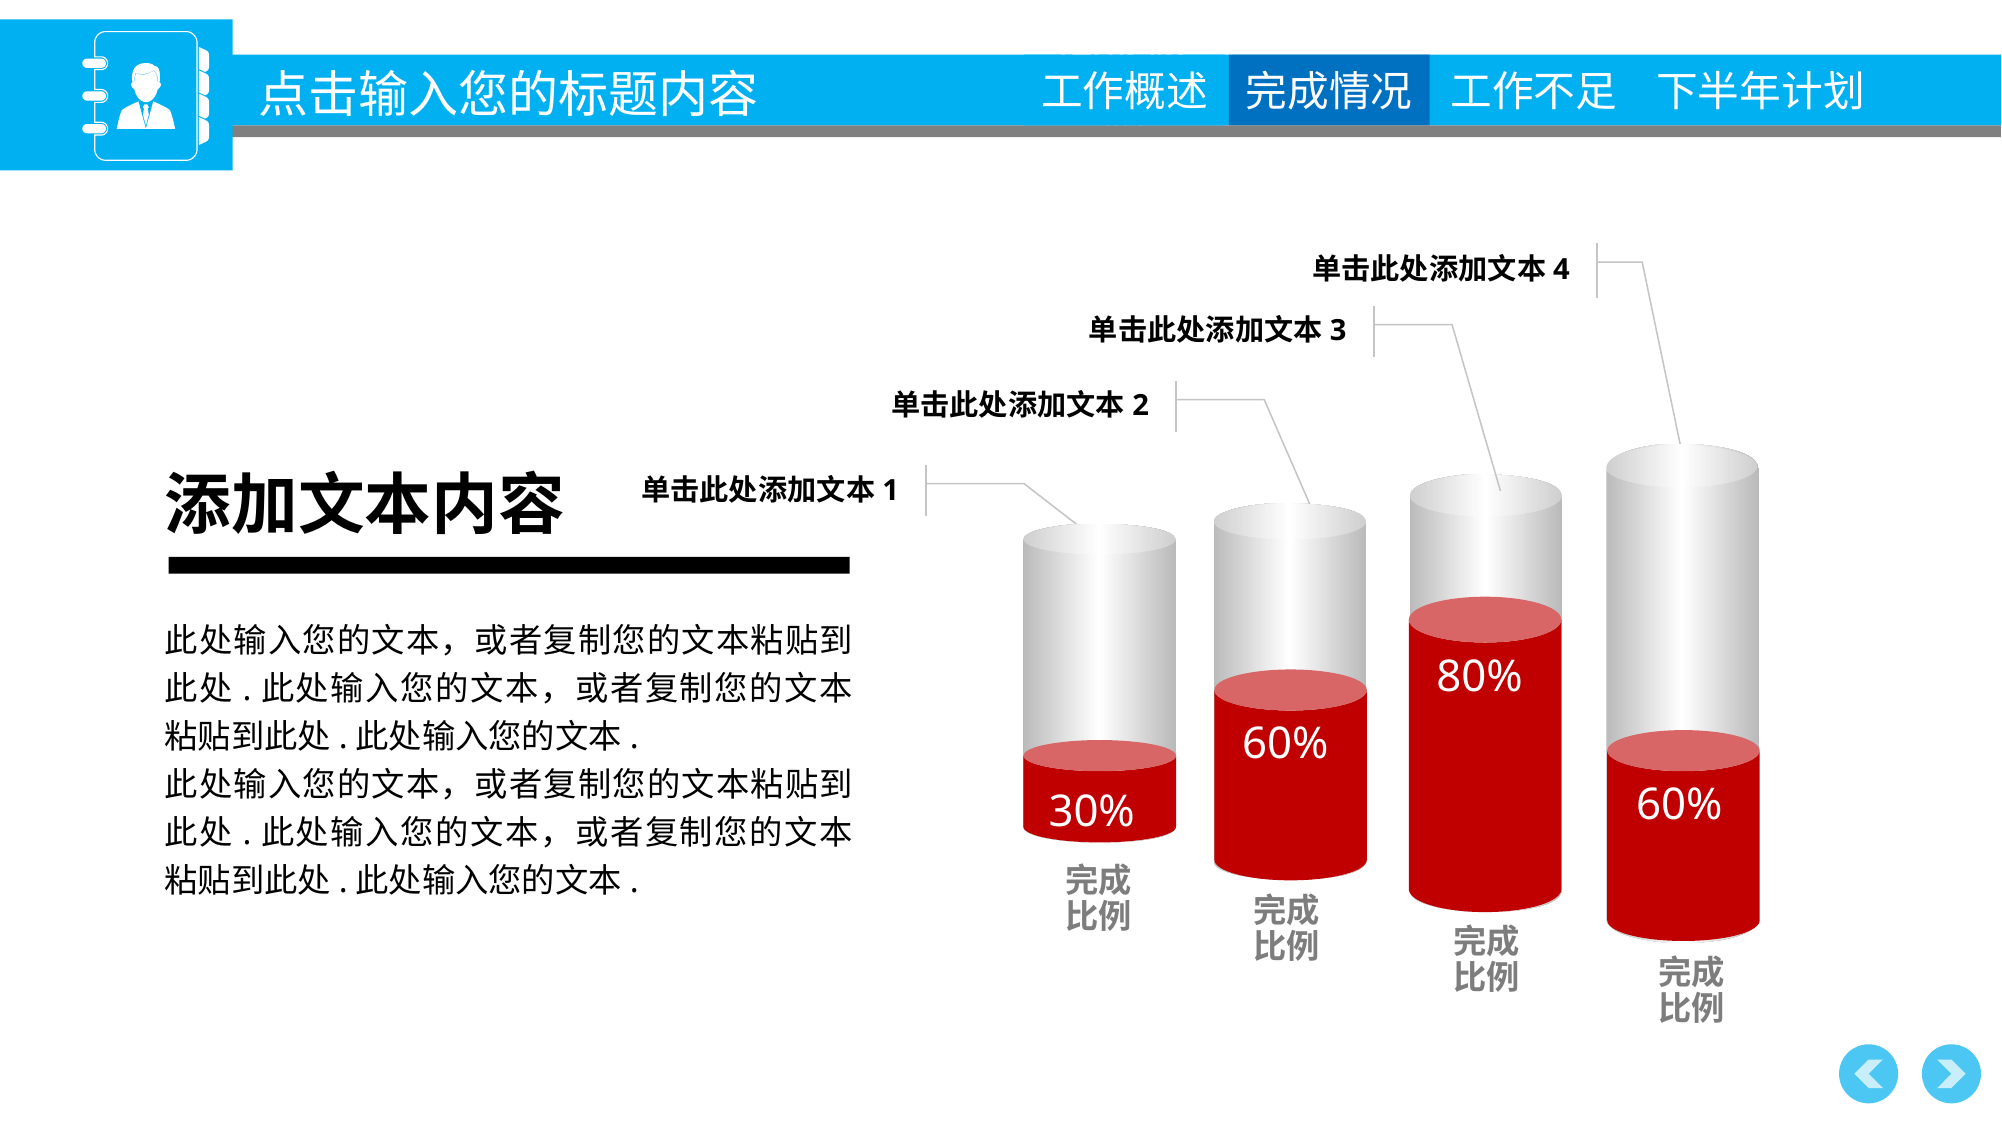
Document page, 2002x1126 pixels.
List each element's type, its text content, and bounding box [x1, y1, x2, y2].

text_box 此处输入您的文本，或者复制您的文本粘贴到此处.此处输入您的文本，或者复制您的文本粘贴到此处.此处输入您的文本. 此处输入您的文本，或者复制您的文本粘贴到此处.此处输入您的文本，或者复制您的文本粘贴到此处.此处输入您的文本. [150, 604, 869, 907]
text_box 单击此处添加文本4 [1247, 243, 1585, 298]
text_box [1409, 497, 1563, 890]
text_box 点击输入您的标题内容 [243, 54, 774, 130]
text_box 单击此处添加文本1 [854, 465, 914, 516]
text_box 完成 比例 [1209, 886, 1364, 974]
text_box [1021, 523, 1177, 843]
text_box [1408, 596, 1562, 913]
text_box 单击此处添加文本2 [835, 381, 1164, 432]
text_box 完成 比例 [1409, 917, 1564, 1005]
text_box 80% [1416, 640, 1542, 708]
text_box 完成 比例 [1609, 948, 1774, 1035]
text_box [1212, 502, 1367, 881]
text_box 60% [1616, 768, 1742, 837]
text_box 完成 比例 [1022, 856, 1176, 943]
text_box [1608, 730, 1759, 768]
text_box [1607, 730, 1760, 941]
text_box 单击此处添加文本3 [1022, 306, 1361, 357]
text_box [1606, 463, 1759, 916]
text_box [1613, 929, 1743, 944]
text_box [82, 31, 210, 161]
text_box [1409, 474, 1563, 517]
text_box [149, 454, 851, 574]
text_box [1408, 596, 1562, 640]
text_box [0, 17, 235, 172]
text_box [1604, 445, 1758, 488]
